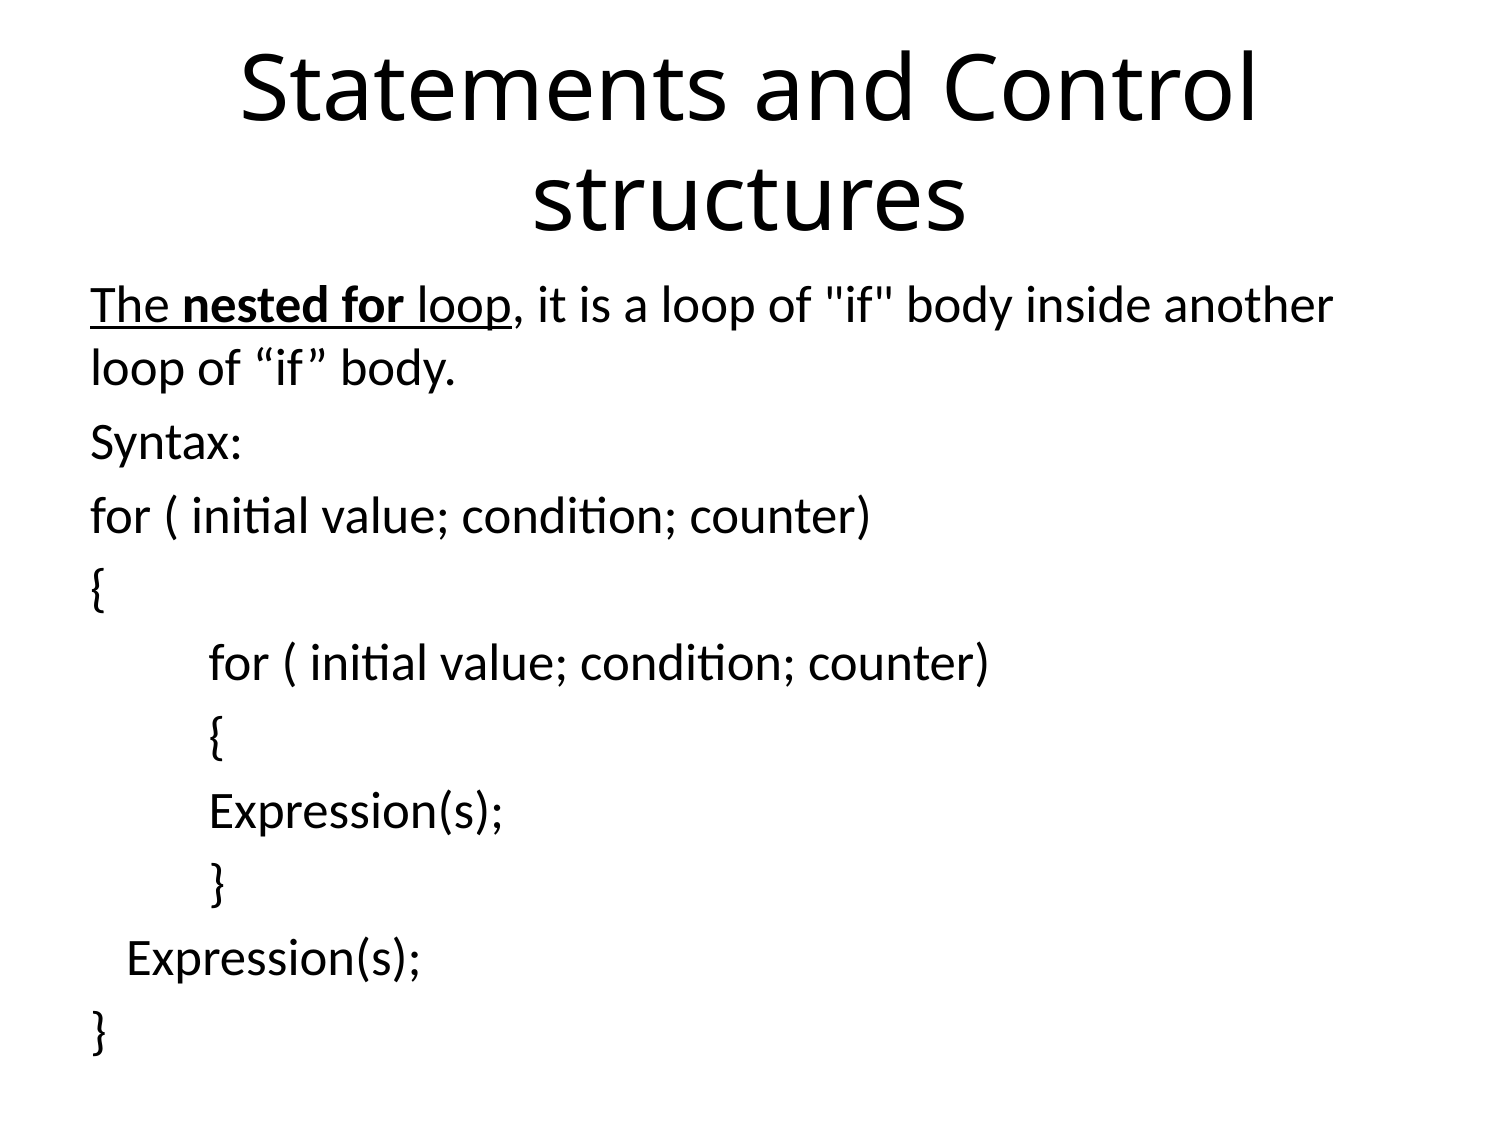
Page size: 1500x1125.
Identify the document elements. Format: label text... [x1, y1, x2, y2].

title Statements and Control structures [75, 45, 1425, 233]
list The nested for loop, it is a loop of "if" body inside another loop of “if” body. Syntax: for ( initial value; condition; counter) { for ( initial value; condition; counter) { Expression(s); } Expression(s); } [75, 262, 1425, 1075]
